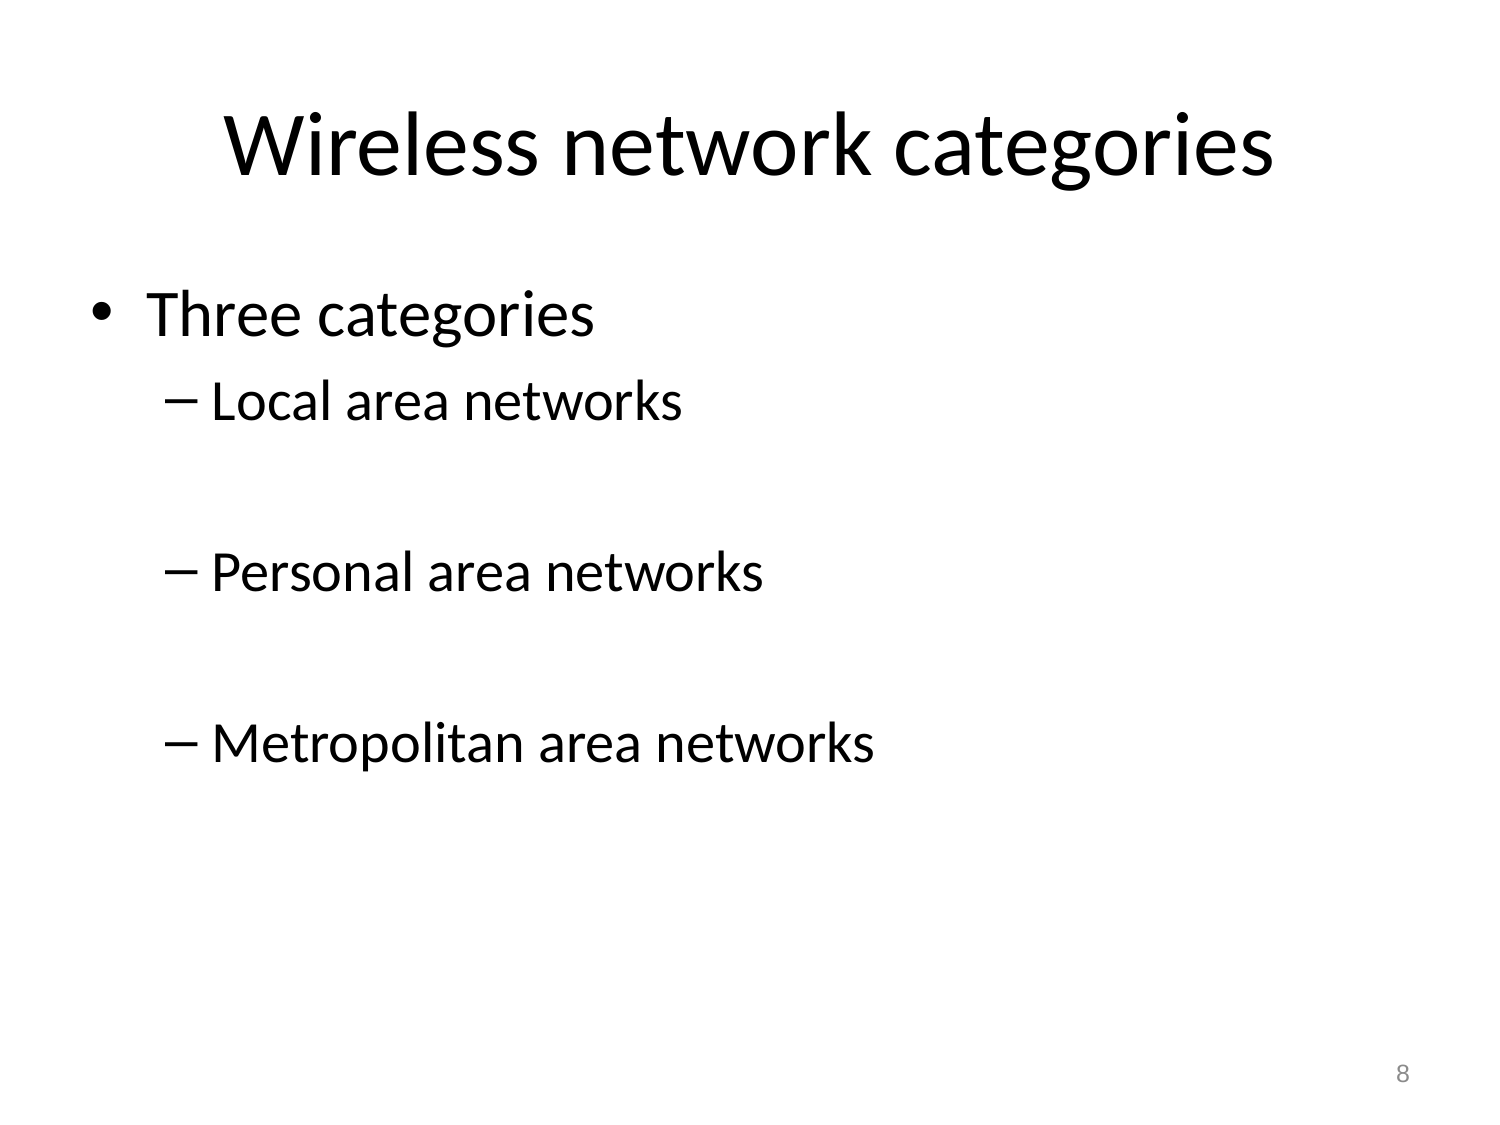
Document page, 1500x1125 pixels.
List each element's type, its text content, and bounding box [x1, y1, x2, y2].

title Wireless network categories [74, 44, 1426, 233]
slide_number 8 [1074, 1042, 1425, 1103]
list Three categories Local area networks Personal area networks Metropolitan area networks [74, 262, 1426, 1006]
